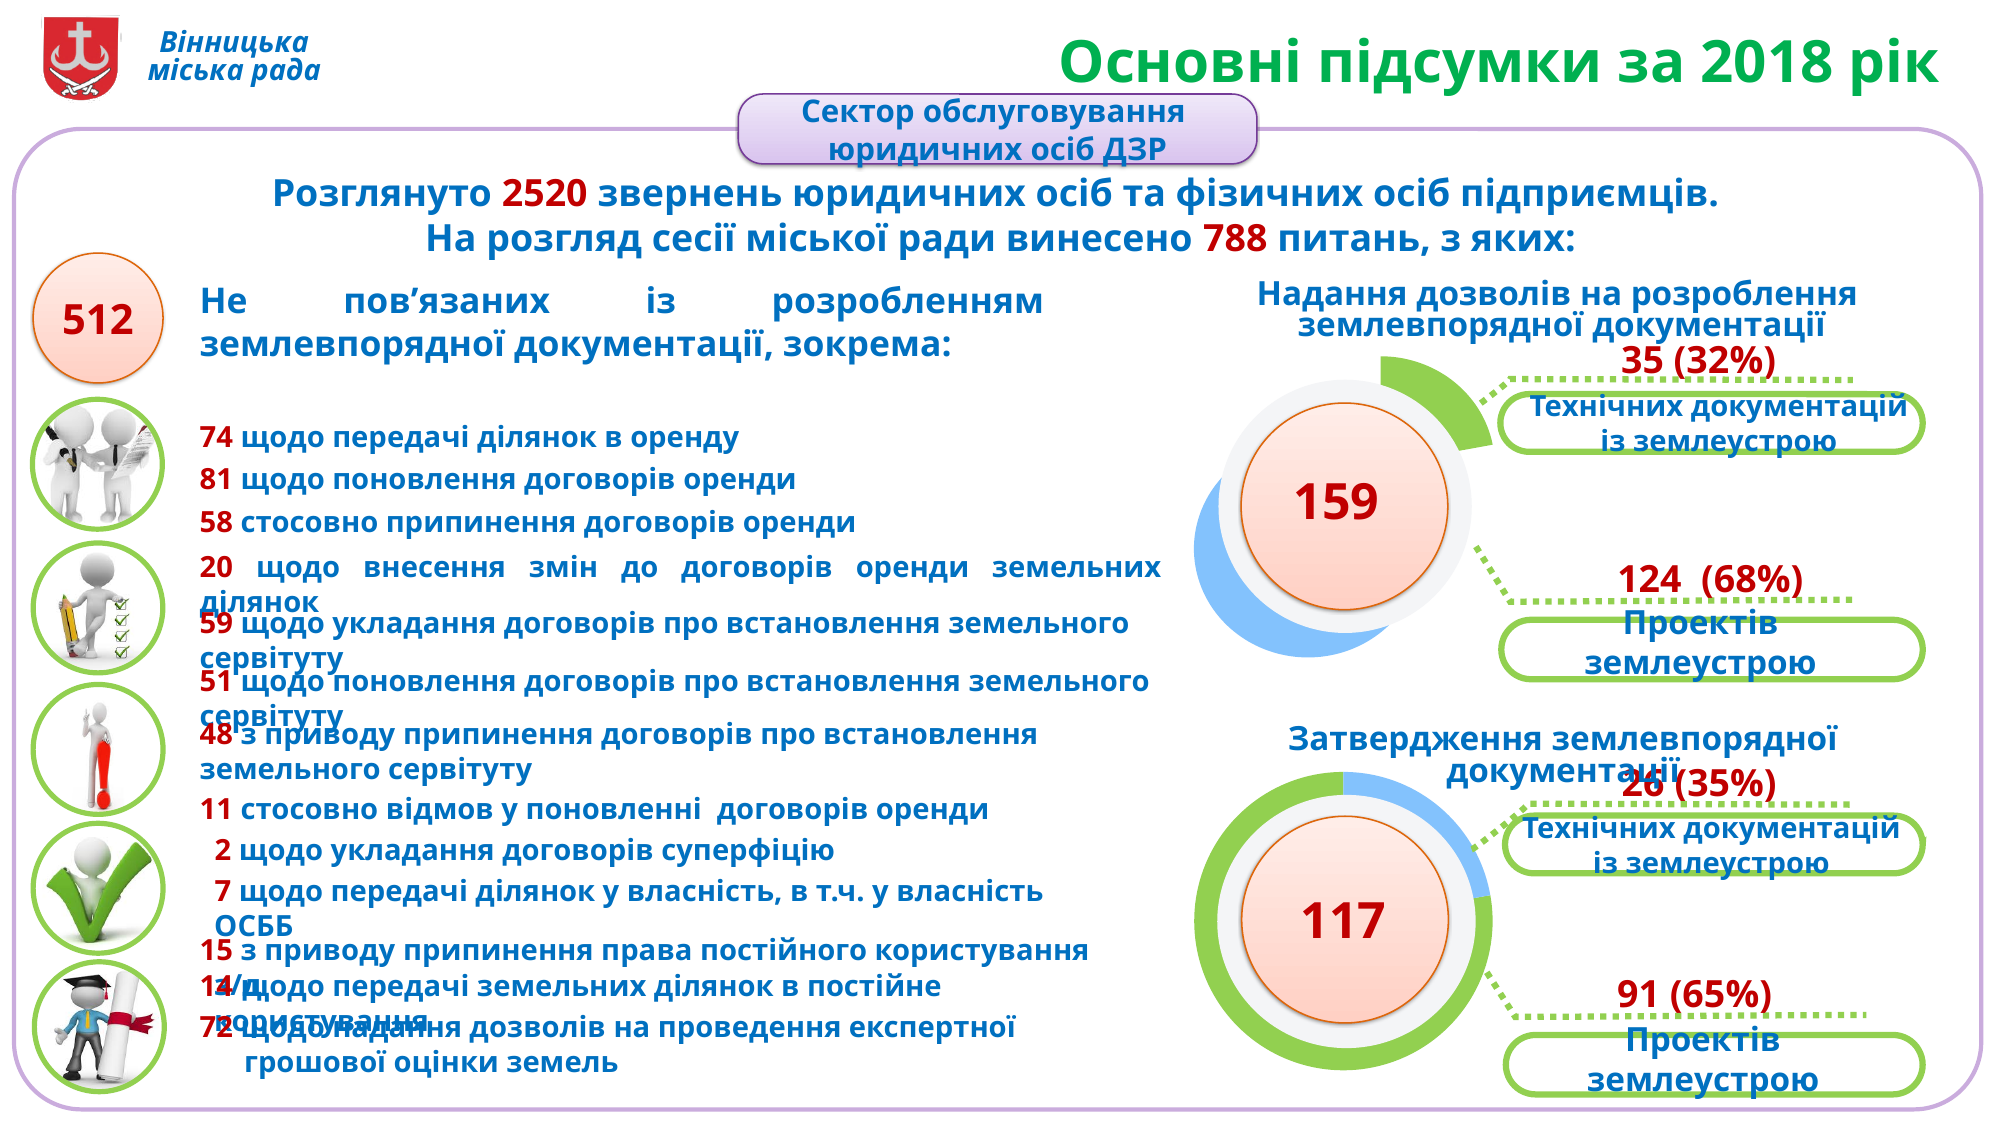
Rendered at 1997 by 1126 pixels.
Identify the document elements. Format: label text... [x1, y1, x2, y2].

text_box Основні підсумки за 2018 рік [879, 28, 1942, 88]
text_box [13, 93, 1982, 1110]
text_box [39, 13, 345, 88]
